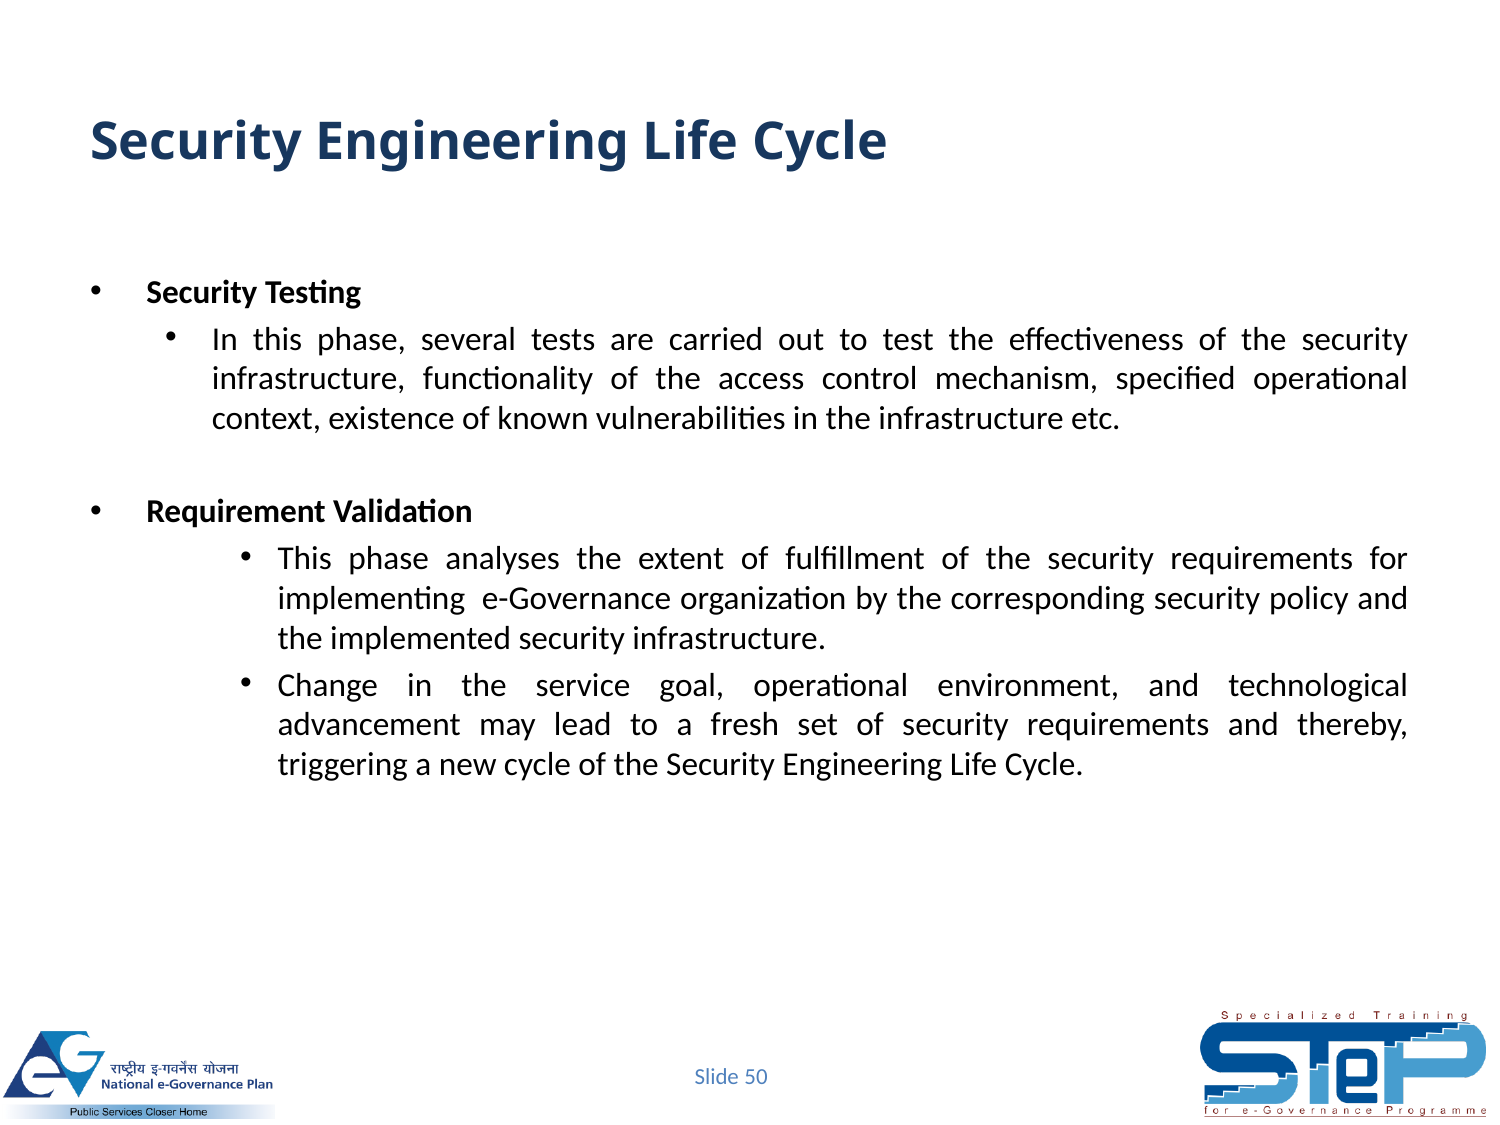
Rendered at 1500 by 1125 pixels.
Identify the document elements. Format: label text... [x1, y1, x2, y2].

picture [2, 1031, 275, 1119]
picture [1200, 1011, 1486, 1117]
title Security Engineering Life Cycle [75, 45, 1425, 233]
list Security Testing In this phase, several tests are carried out to test the effectiveness of the security infrastructure, functionality of the access control mechanism, specified operational context, existence of known vulnerabilities in the infrastructure etc. Requirement Validation This phase analyses the extent of fulfillment of the security requirements for implementing e-Governance organization by the corresponding security policy and the implemented security infrastructure. Change in the service goal, operational environment, and technological advancement may lead to a fresh set of security requirements and thereby, triggering a new cycle of the Security Engineering Life Cycle. [75, 262, 1425, 1005]
